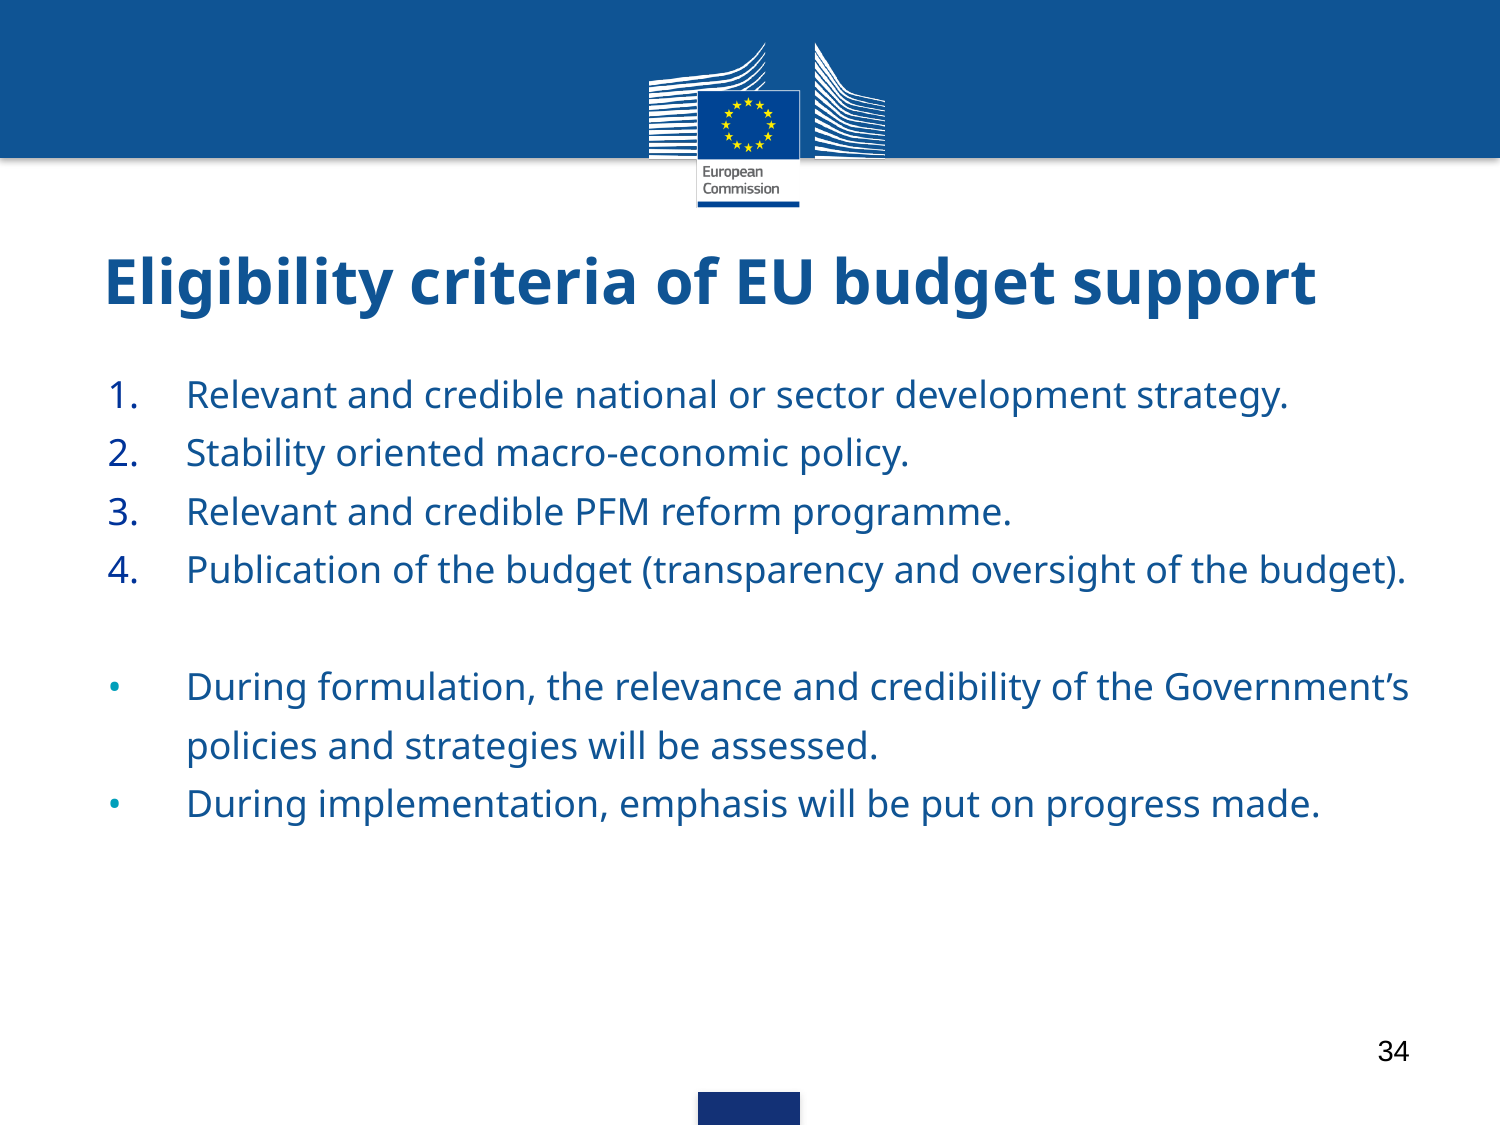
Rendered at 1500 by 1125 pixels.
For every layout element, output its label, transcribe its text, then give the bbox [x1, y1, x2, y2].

title Eligibility criteria of EU budget support [29, 220, 1380, 339]
list Relevant and credible national or sector development strategy. Stability oriented macro-economic policy. Relevant and credible PFM reform programme. Publication of the budget (transparency and oversight of the budget). During formulation, the relevance and credibility of the Government’s policies and strategies will be assessed. During implementation, emphasis will be put on progress made. [17, 350, 1483, 1012]
slide_number 34 [1074, 1024, 1426, 1103]
picture [649, 42, 885, 208]
